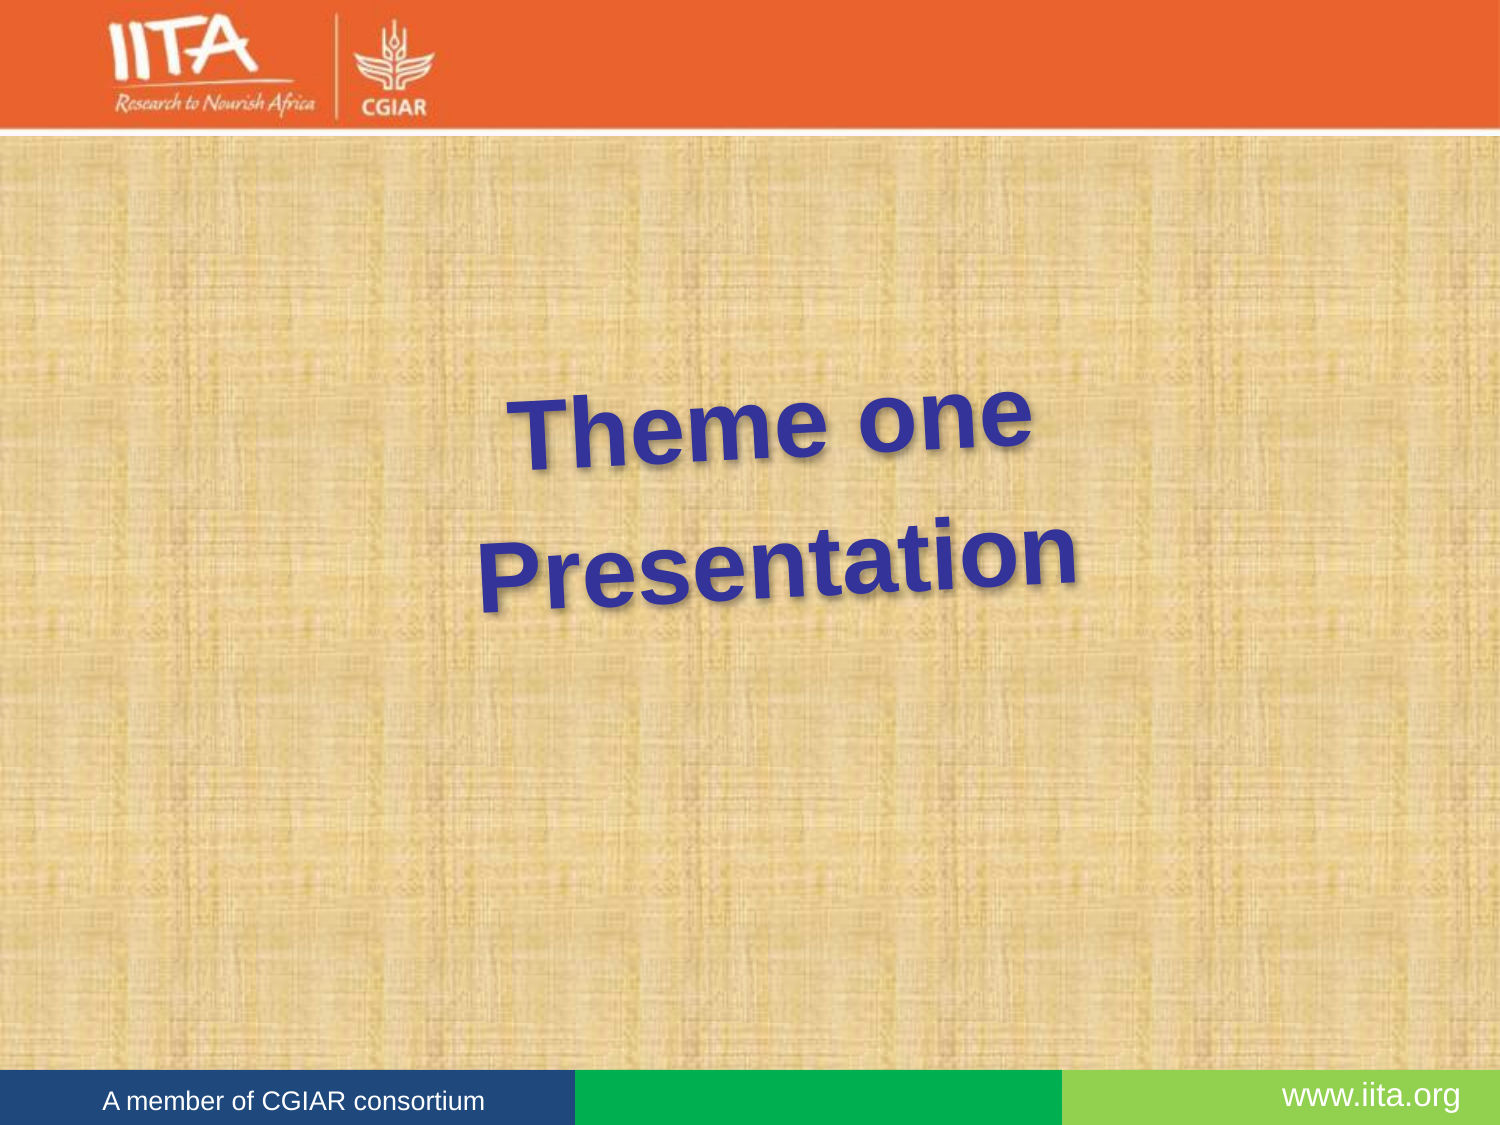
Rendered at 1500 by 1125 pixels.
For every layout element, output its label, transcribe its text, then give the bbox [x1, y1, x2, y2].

picture [0, 0, 1500, 1069]
list Theme one Presentation [306, 326, 1269, 624]
